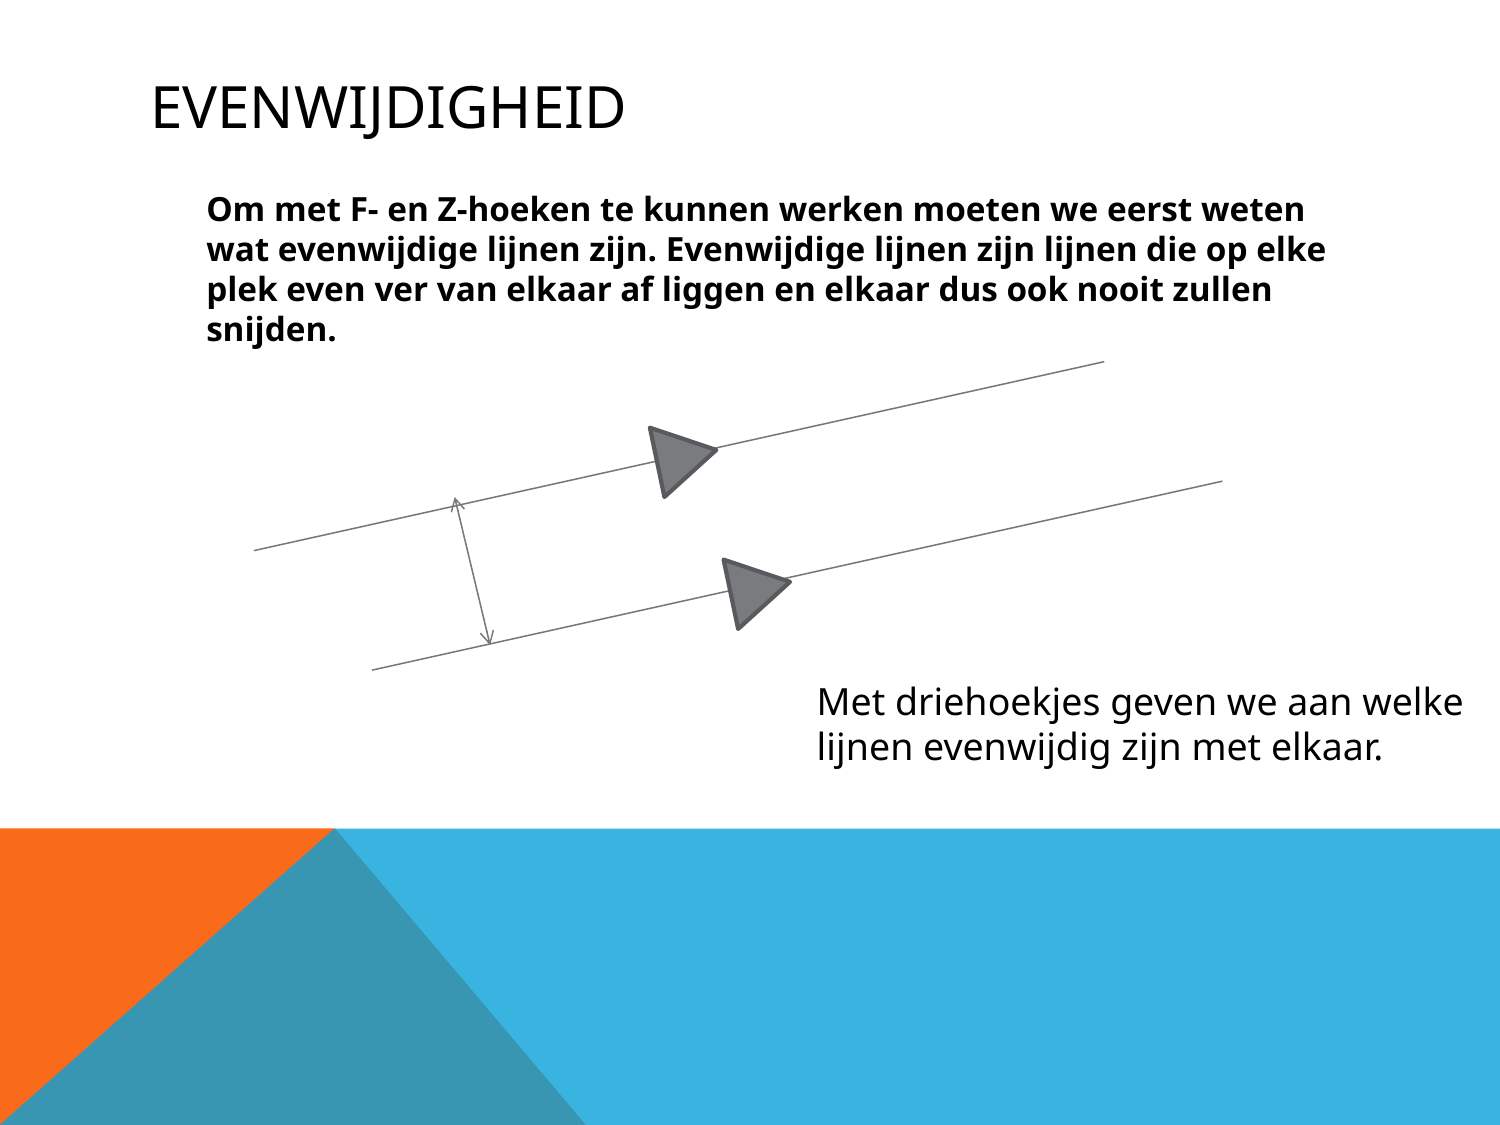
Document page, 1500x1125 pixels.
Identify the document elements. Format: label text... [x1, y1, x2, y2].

list Om met F- en Z-hoeken te kunnen werken moeten we eerst weten wat evenwijdige lijnen zijn. Evenwijdige lijnen zijn lijnen die op elke plek even ver van elkaar af liggen en elkaar dus ook nooit zullen snijden. [135, 180, 1369, 338]
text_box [253, 361, 1105, 551]
text_box Met driehoekjes geven we aan welke lijnen evenwijdig zijn met elkaar. [801, 670, 1480, 775]
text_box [454, 496, 491, 646]
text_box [371, 480, 1223, 671]
title Evenwijdigheid [135, 60, 1369, 150]
